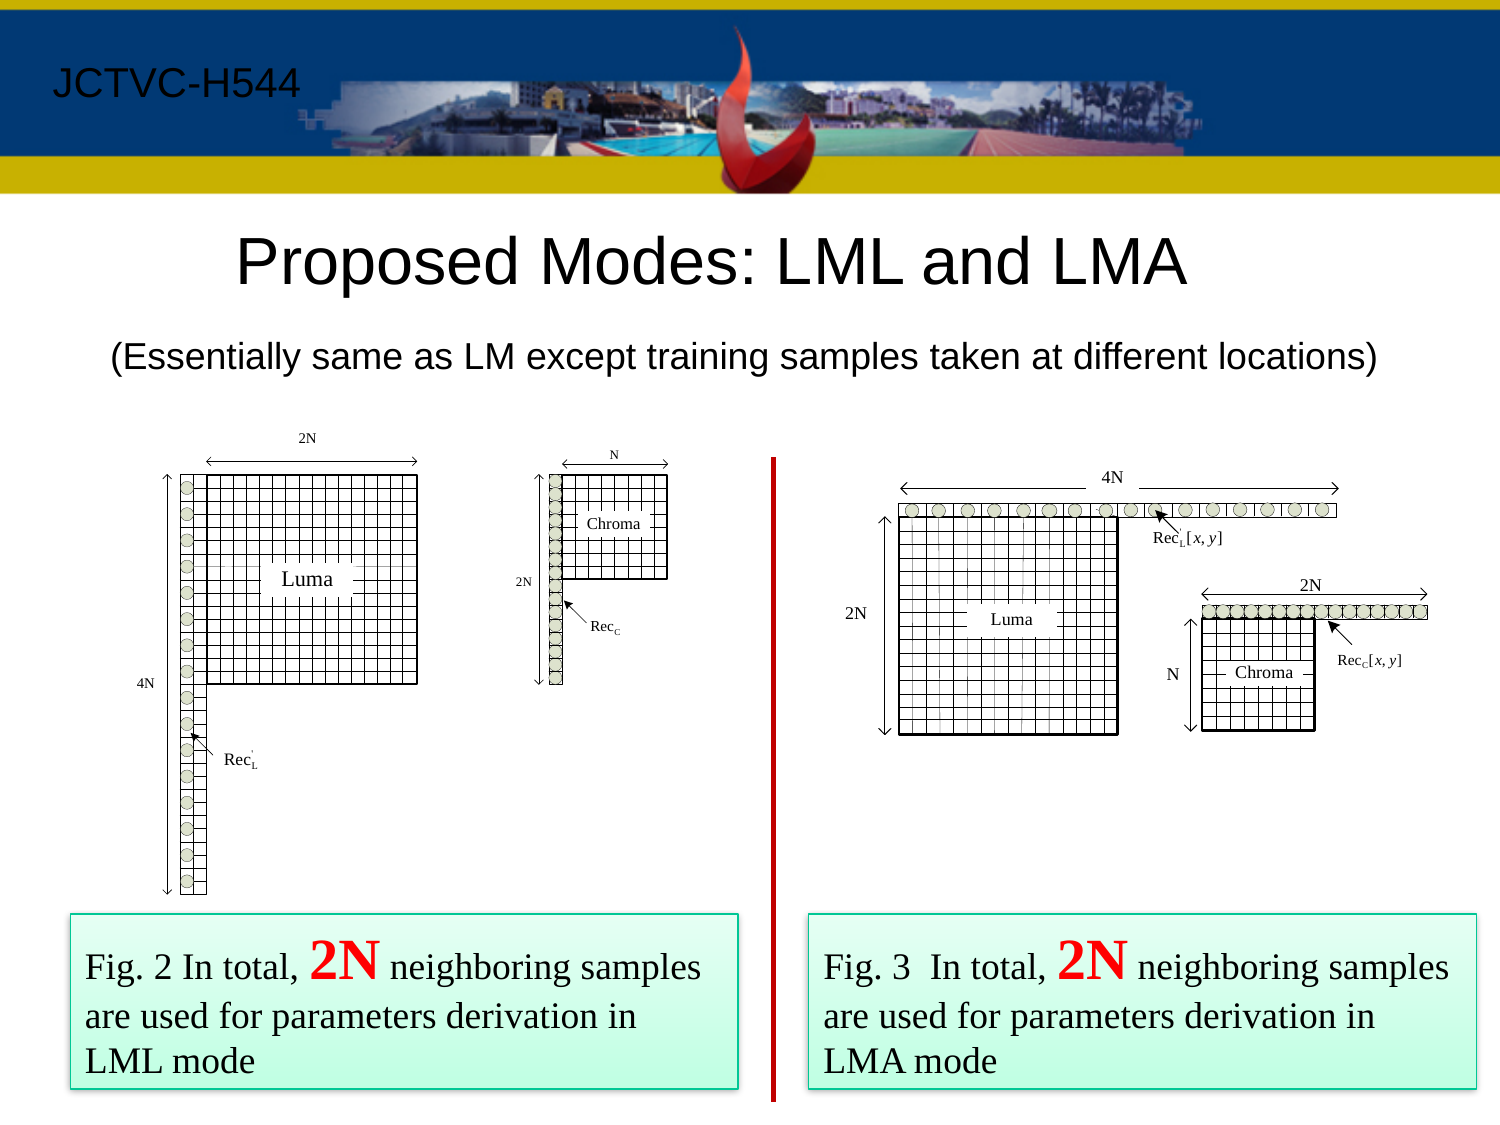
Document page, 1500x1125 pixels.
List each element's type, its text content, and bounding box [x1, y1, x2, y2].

slide_number 6 [1074, 1096, 1388, 1101]
title JCTVC-H544 [37, 1, 1476, 163]
text_box Fig. 2 In total, 2N neighboring samples are used for parameters derivation in LML mode [70, 913, 739, 1090]
text_box Fig. 3 In total, 2N neighboring samples are used for parameters derivation in LMA mode [808, 913, 1477, 1090]
text_box Proposed Modes: LML and LMA [0, 210, 1454, 306]
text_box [60, 426, 713, 896]
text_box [796, 426, 1477, 761]
picture [0, 1, 1500, 1125]
text_box (Essentially same as LM except training samples taken at different locations) [35, 324, 1454, 385]
